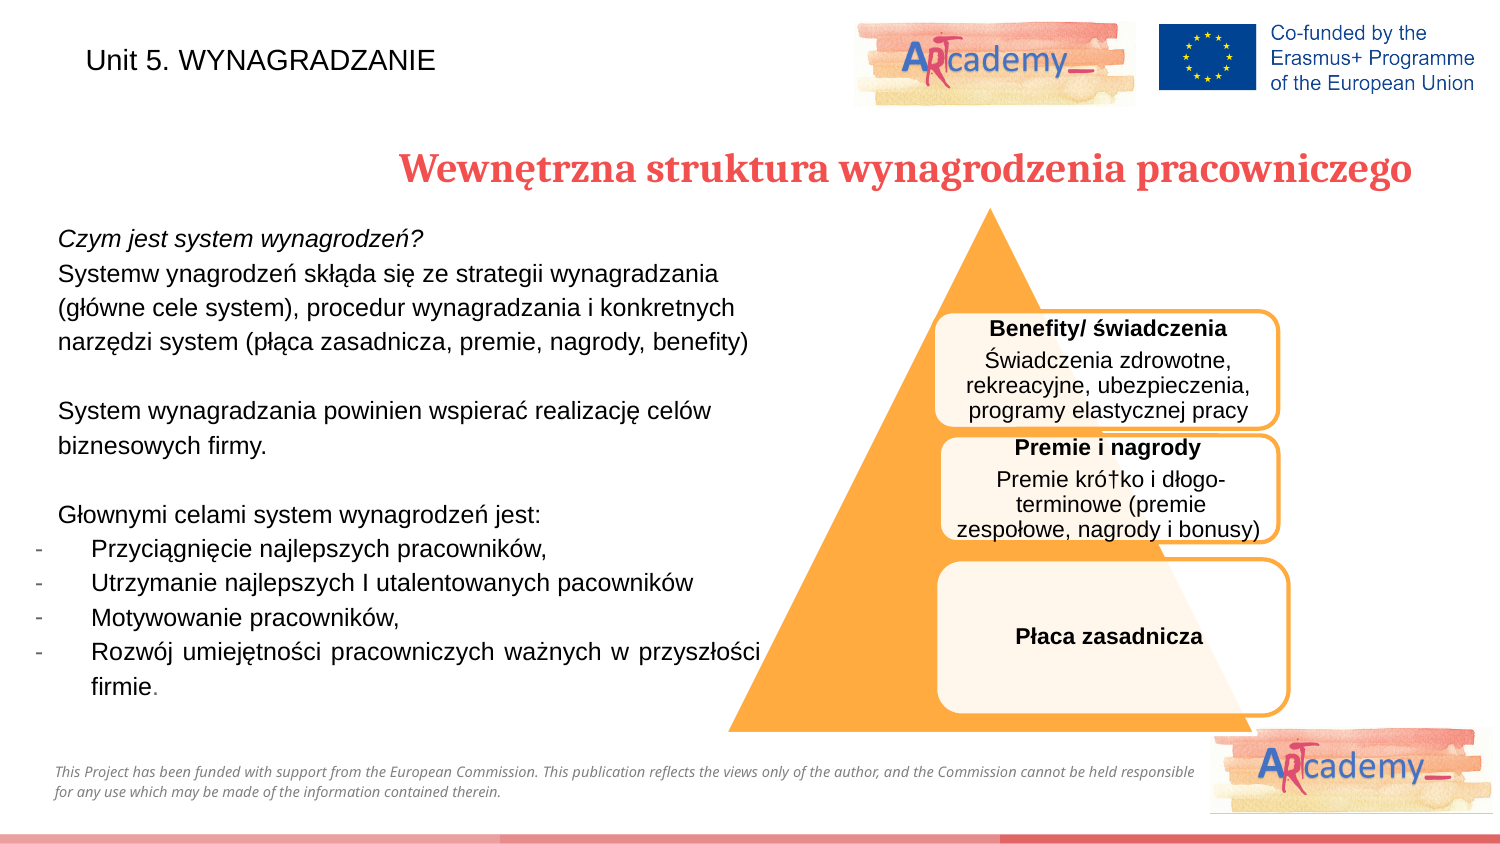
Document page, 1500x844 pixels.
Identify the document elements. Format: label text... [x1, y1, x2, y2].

text_box Unit 5. WYNAGRADZANIE [70, 33, 805, 84]
picture [854, 2, 1137, 138]
picture [1210, 735, 1493, 844]
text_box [530, 202, 1500, 735]
text_box This Project has been funded with support from the European Commission. This publication reflects the views only of the author, and the Commission cannot be held responsible for any use which may be made of the information contained therein. [39, 754, 1205, 799]
title Wewnętrzna struktura wynagrodzenia pracowniczego [364, 53, 1448, 203]
picture [1158, 24, 1474, 94]
list Czym jest system wynagrodzeń? Systemw ynagrodzeń skłąda się ze strategii wynagradzania (główne cele system), procedur wynagradzania i konkretnych narzędzi system (płąca zasadnicza, premie, nagrody, benefity) System wynagradzania powinien wspierać realizację celów biznesowych firmy. Głownymi celami system wynagrodzeń jest: Przyciągnięcie najlepszych pracowników, Utrzymanie najlepszych I utalentowanych pacowników Motywowanie pracowników, Rozwój umiejętności pracowniczych ważnych w przyszłości w firmie. [19, 203, 528, 489]
